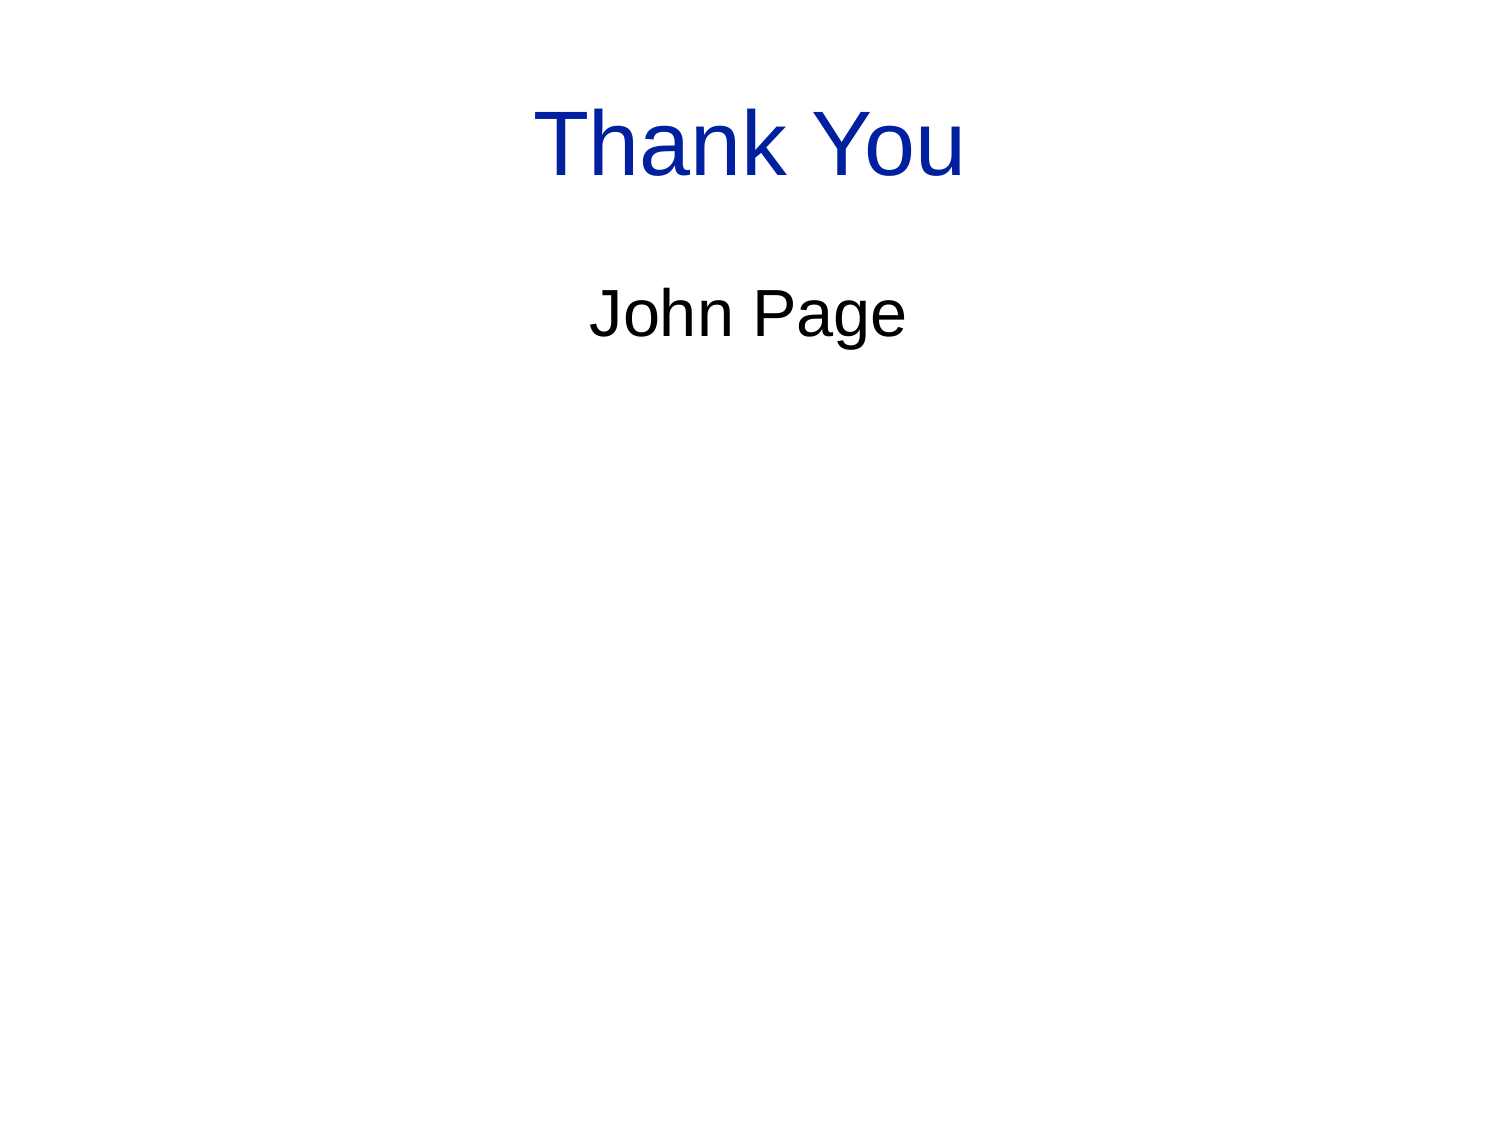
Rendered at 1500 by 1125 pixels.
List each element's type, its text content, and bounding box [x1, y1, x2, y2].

list John Page [75, 262, 1425, 1005]
title Thank You [75, 45, 1425, 233]
